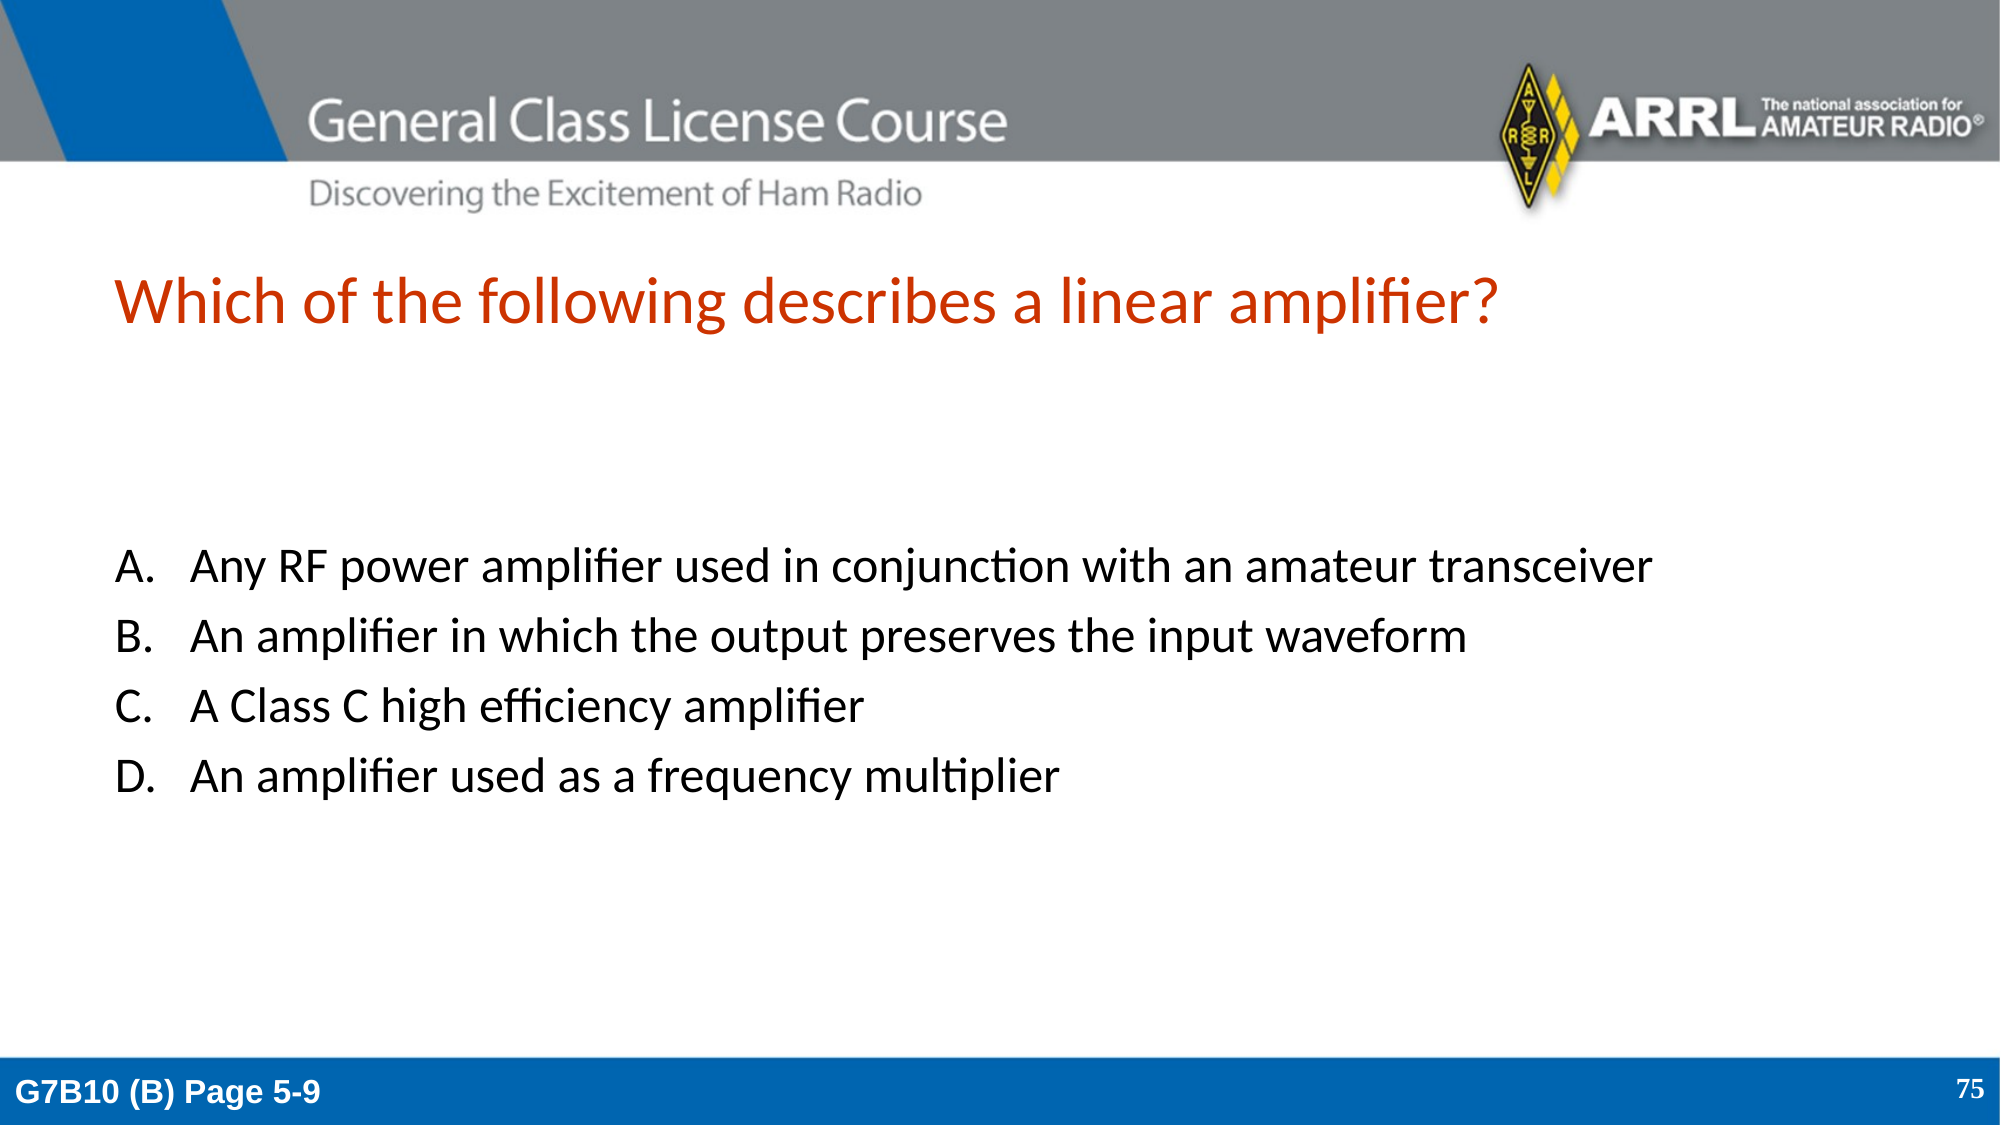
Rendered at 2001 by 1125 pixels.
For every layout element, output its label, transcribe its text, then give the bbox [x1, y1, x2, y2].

picture [0, 0, 2001, 1125]
text_box G7B10 (B) Page 5-9 [0, 1062, 1313, 1118]
list Any RF power amplifier used in conjunction with an amateur transceiver An amplifier in which the output preserves the input waveform A Class C high efficiency amplifier An amplifier used as a frequency multiplier [99, 525, 1900, 1005]
title Which of the following describes a linear amplifier? [99, 249, 1900, 468]
text_box 75 [1875, 1062, 2000, 1113]
